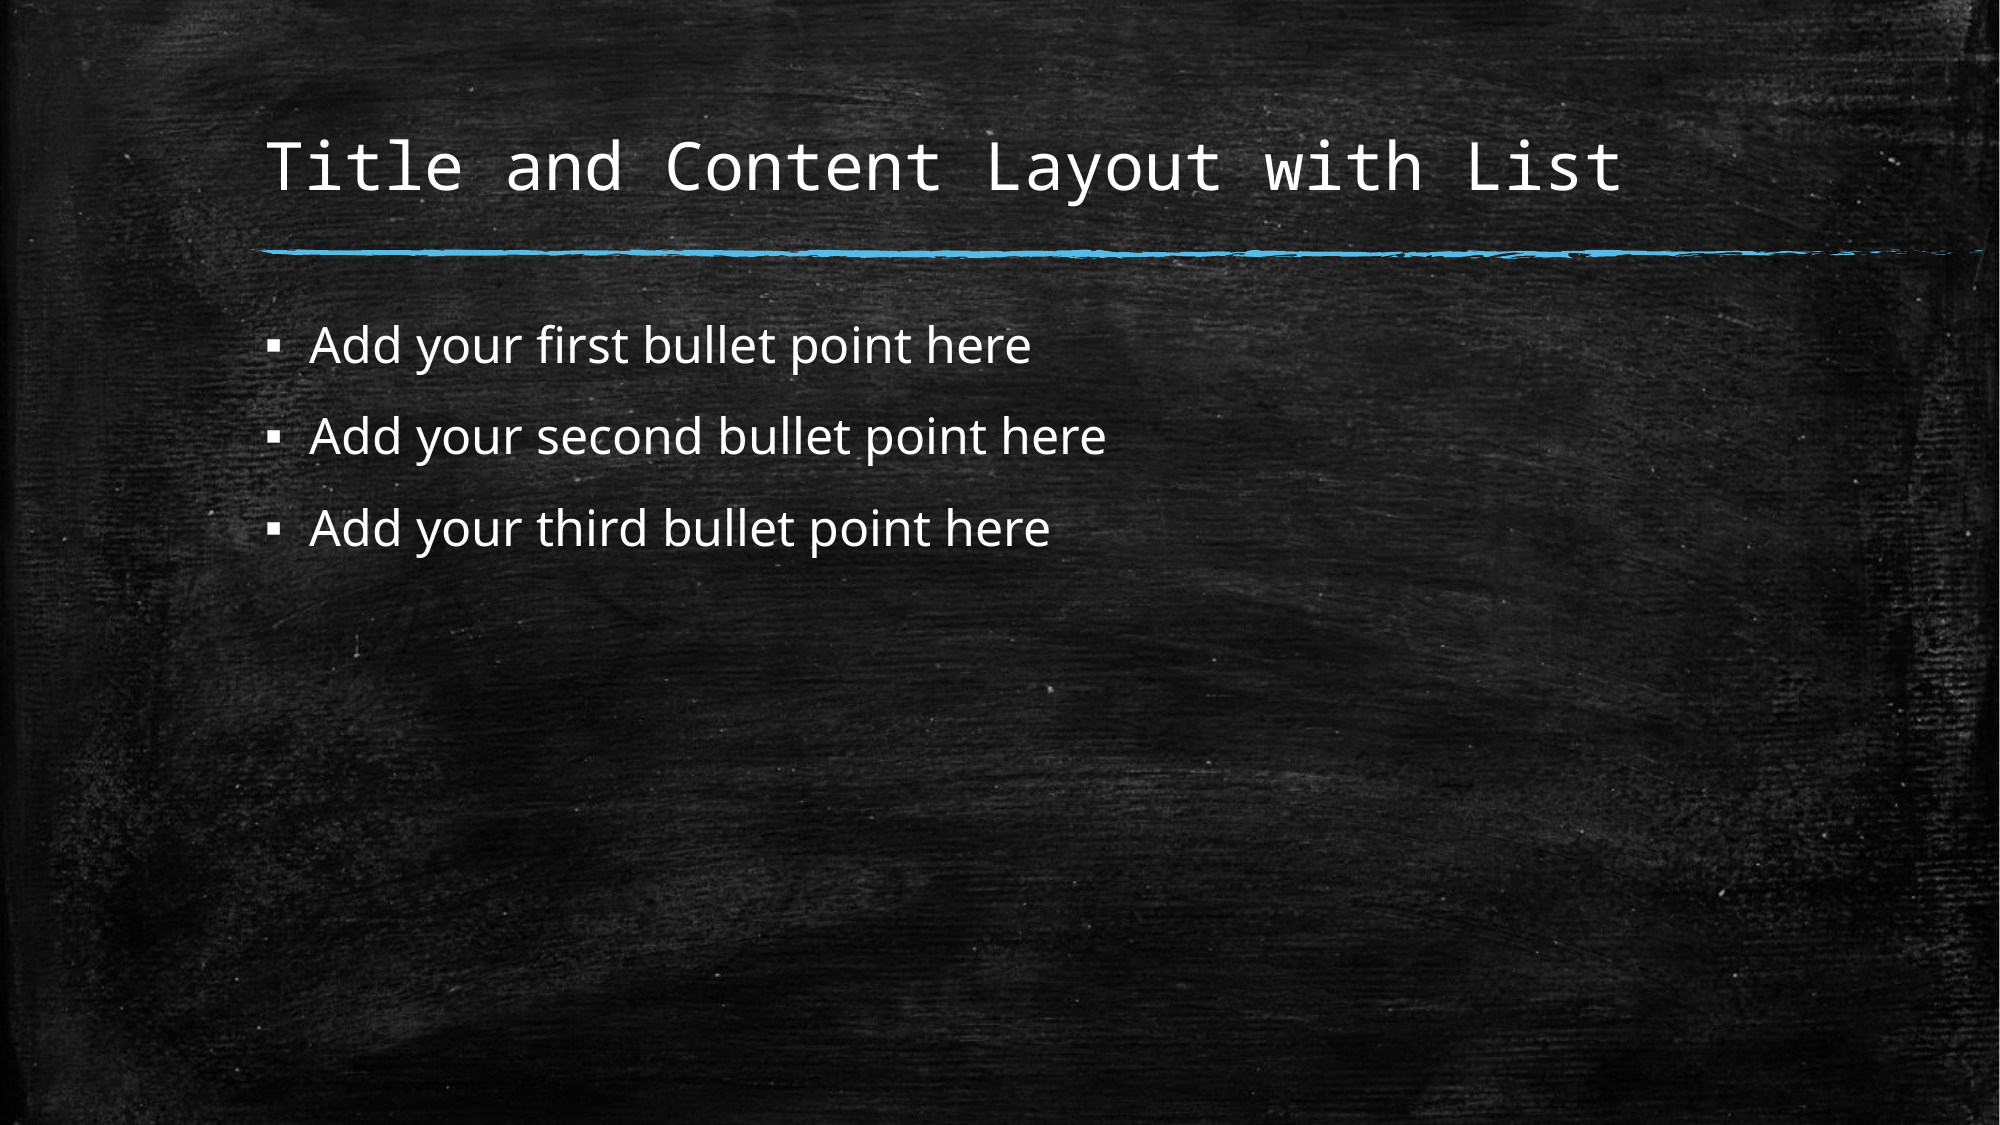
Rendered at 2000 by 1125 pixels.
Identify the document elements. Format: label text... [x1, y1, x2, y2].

title Title and Content Layout with List [249, 45, 1750, 213]
list Add your first bullet point here Add your second bullet point here Add your third bullet point here [249, 312, 1750, 1013]
